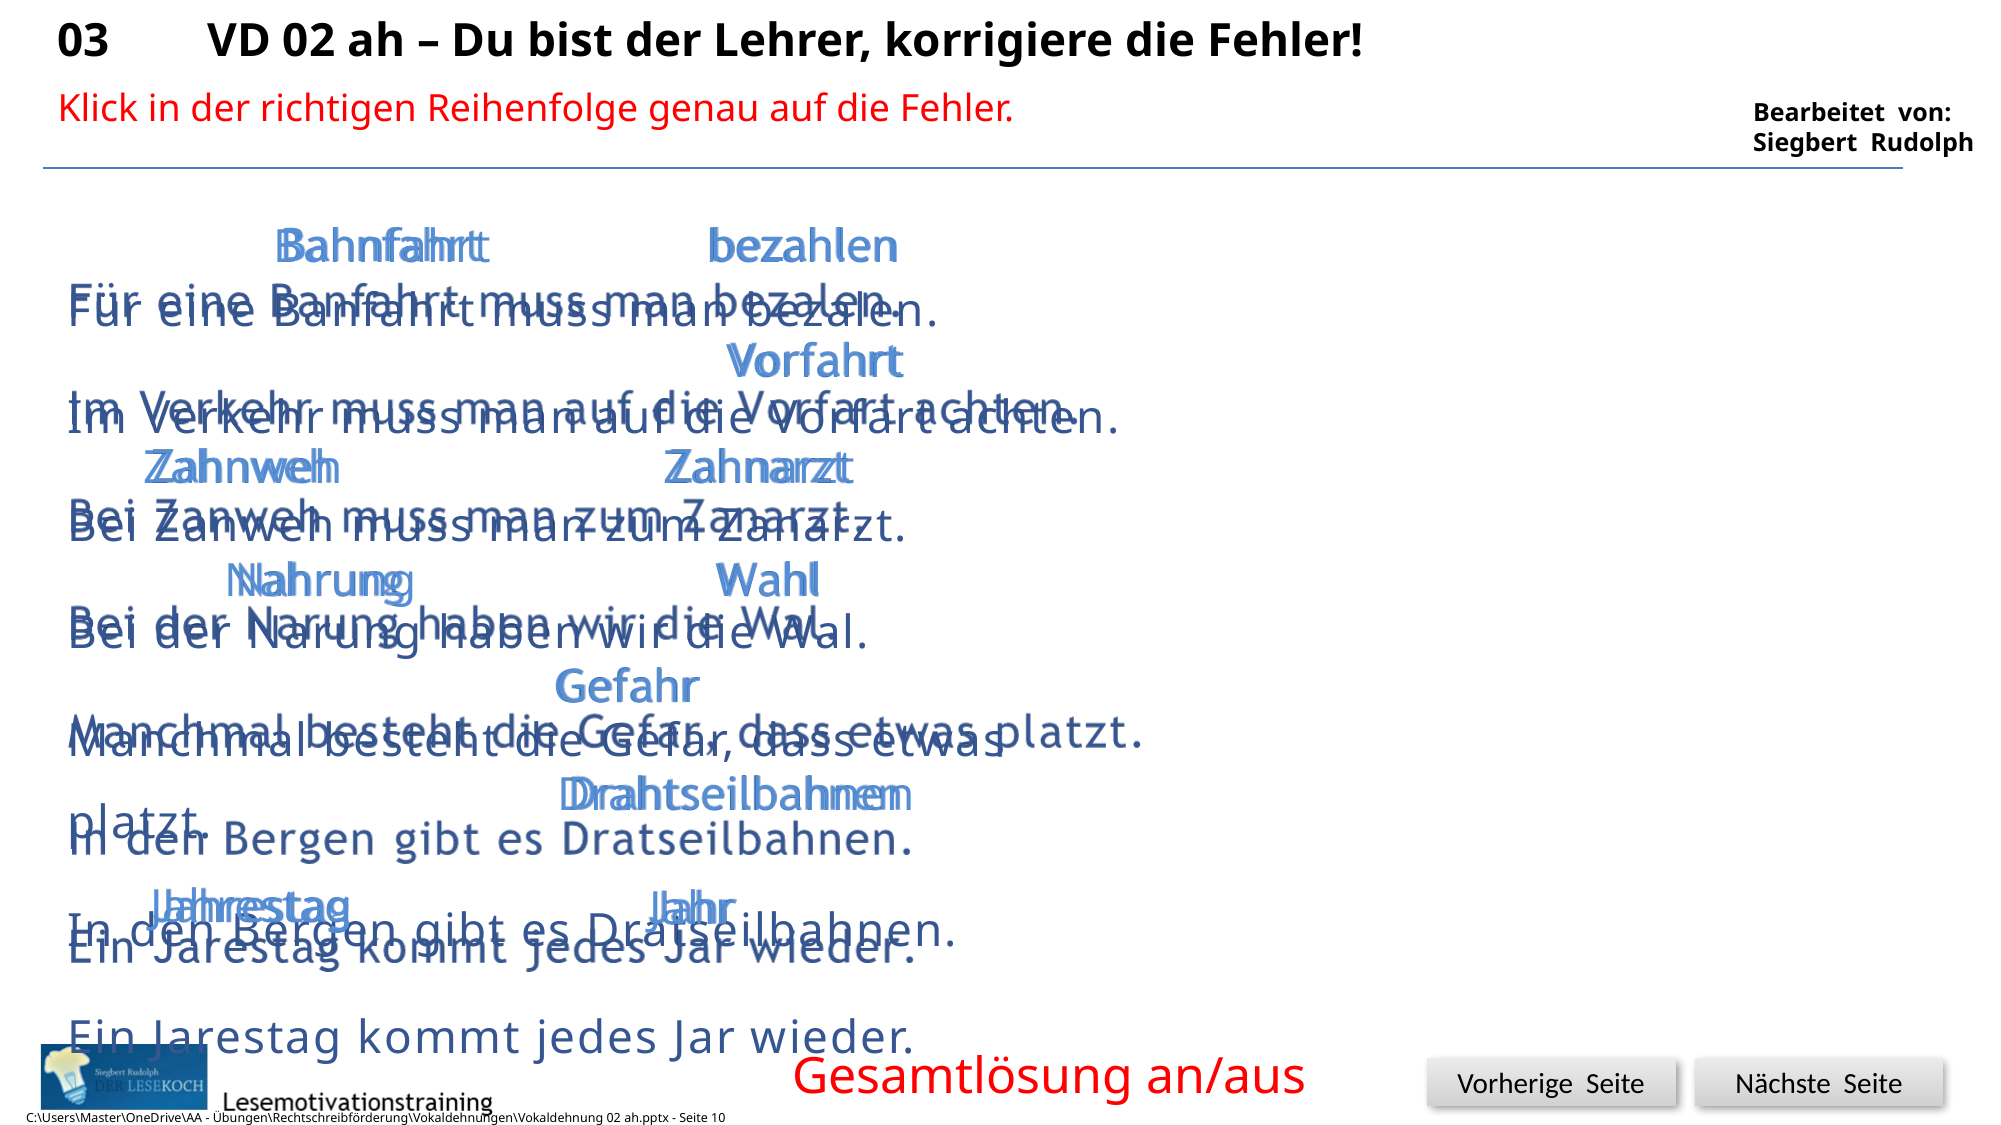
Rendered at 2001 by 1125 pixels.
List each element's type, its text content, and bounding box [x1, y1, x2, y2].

text_box C:\Users\Master\OneDrive\AA - Übungen\Rechtschreibförderung\Vokaldehnungen\Vokaldehnung 02 ah.pptx - Seite 10 [11, 1102, 741, 1125]
text_box Für eine Banfahrt muss man bezalen. Im Verkehr muss man auf die Vorfart achten. Bei Zanweh muss man zum Zanarzt. Bei der Narung haben wir die Wal. Manchmal besteht die Gefar, dass etwas platzt. In den Bergen gibt es Dratseilbahnen. Ein Jarestag kommt jedes Jar wieder. [52, 1008, 1164, 1071]
text_box Gesamtlösung an/aus [777, 1036, 1322, 1112]
text_box 03 VD 02 ah – Du bist der Lehrer, korrigiere die Fehler! [42, 3, 2000, 73]
picture [40, 202, 1176, 1001]
picture [40, 1044, 508, 1102]
text_box Klick in der richtigen Reihenfolge genau auf die Fehler. [42, 76, 1709, 137]
